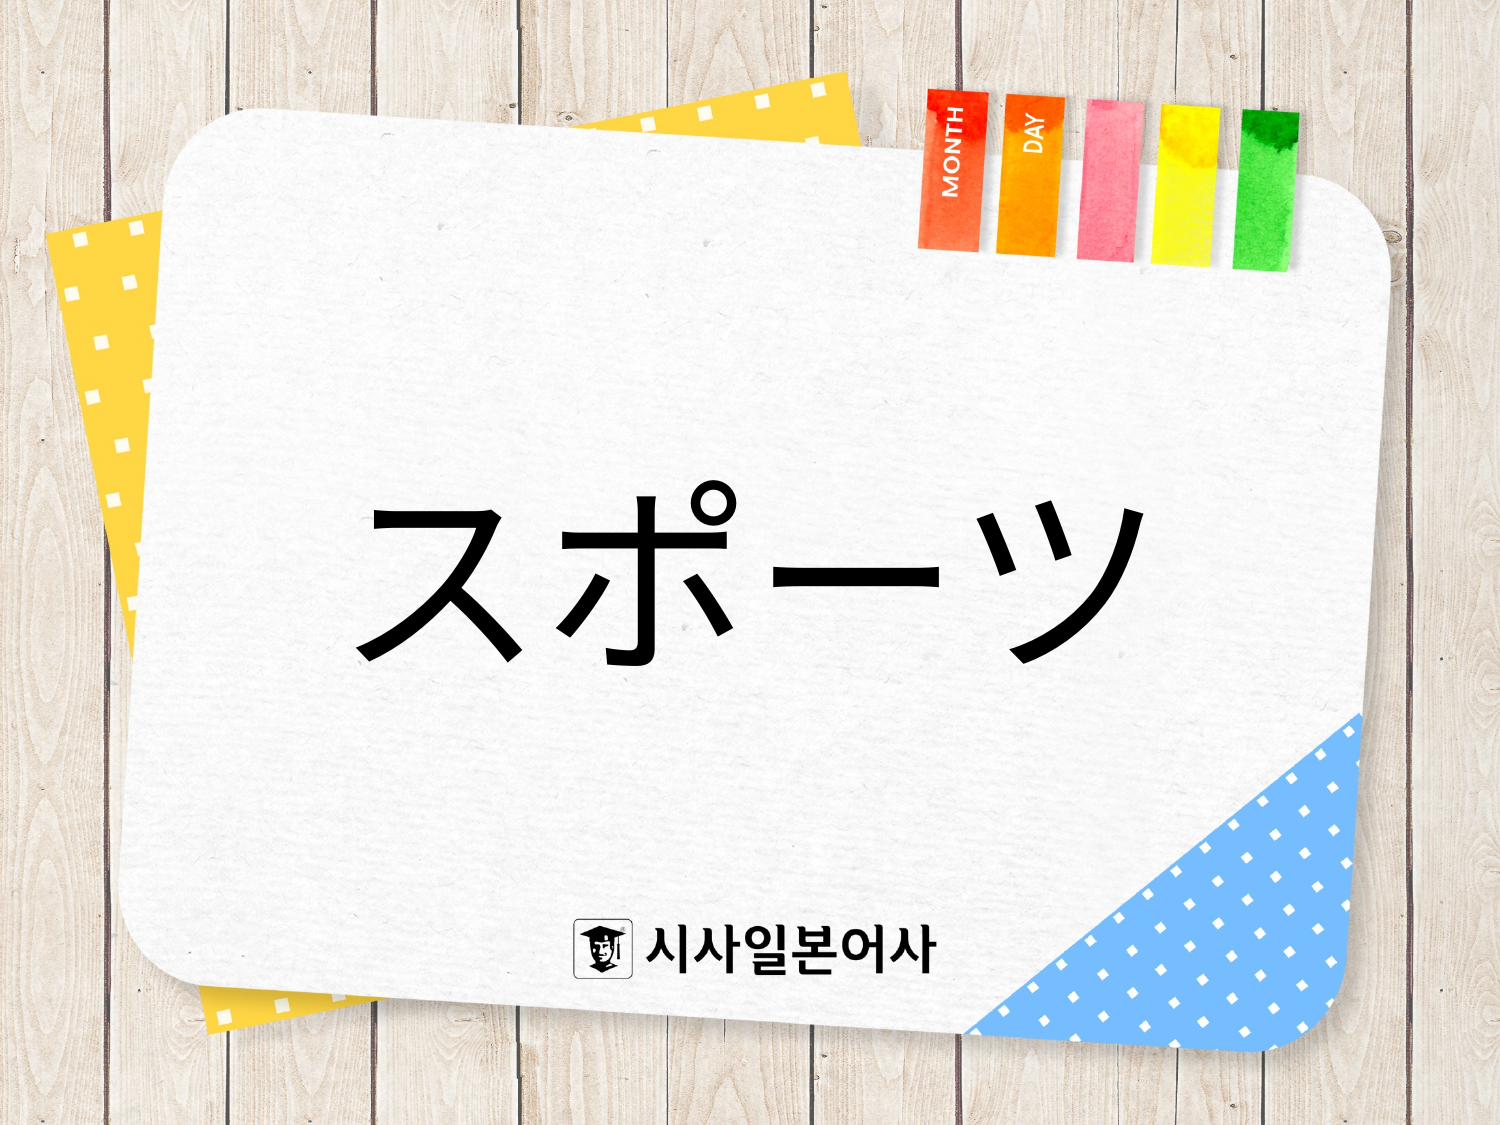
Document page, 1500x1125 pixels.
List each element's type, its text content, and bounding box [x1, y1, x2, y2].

picture [0, 0, 1500, 1125]
title スポーツ [75, 338, 1425, 811]
